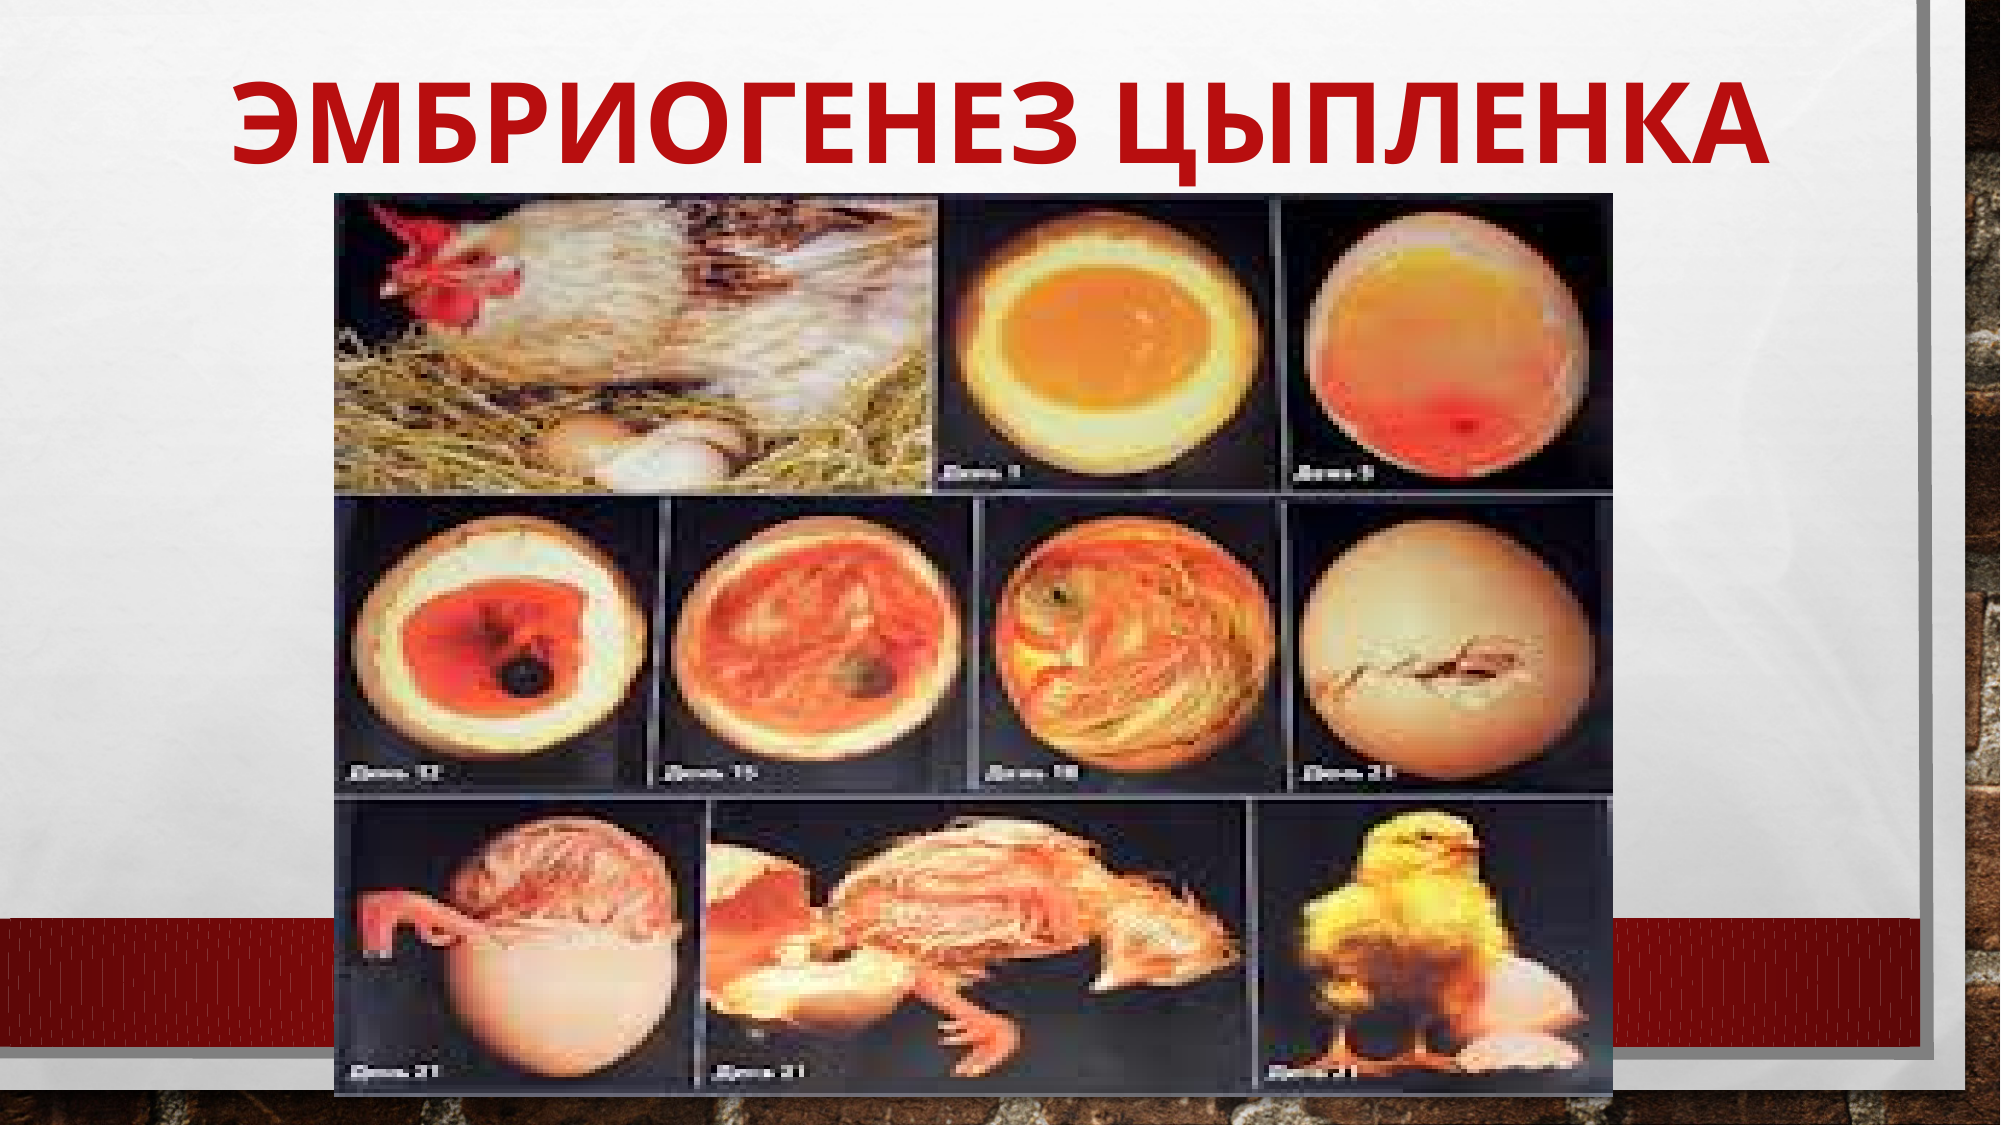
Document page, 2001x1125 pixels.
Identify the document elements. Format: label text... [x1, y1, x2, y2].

picture [0, 0, 2000, 1125]
title Эмбриогенез цыпленка [137, 59, 1863, 194]
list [334, 193, 1614, 1098]
